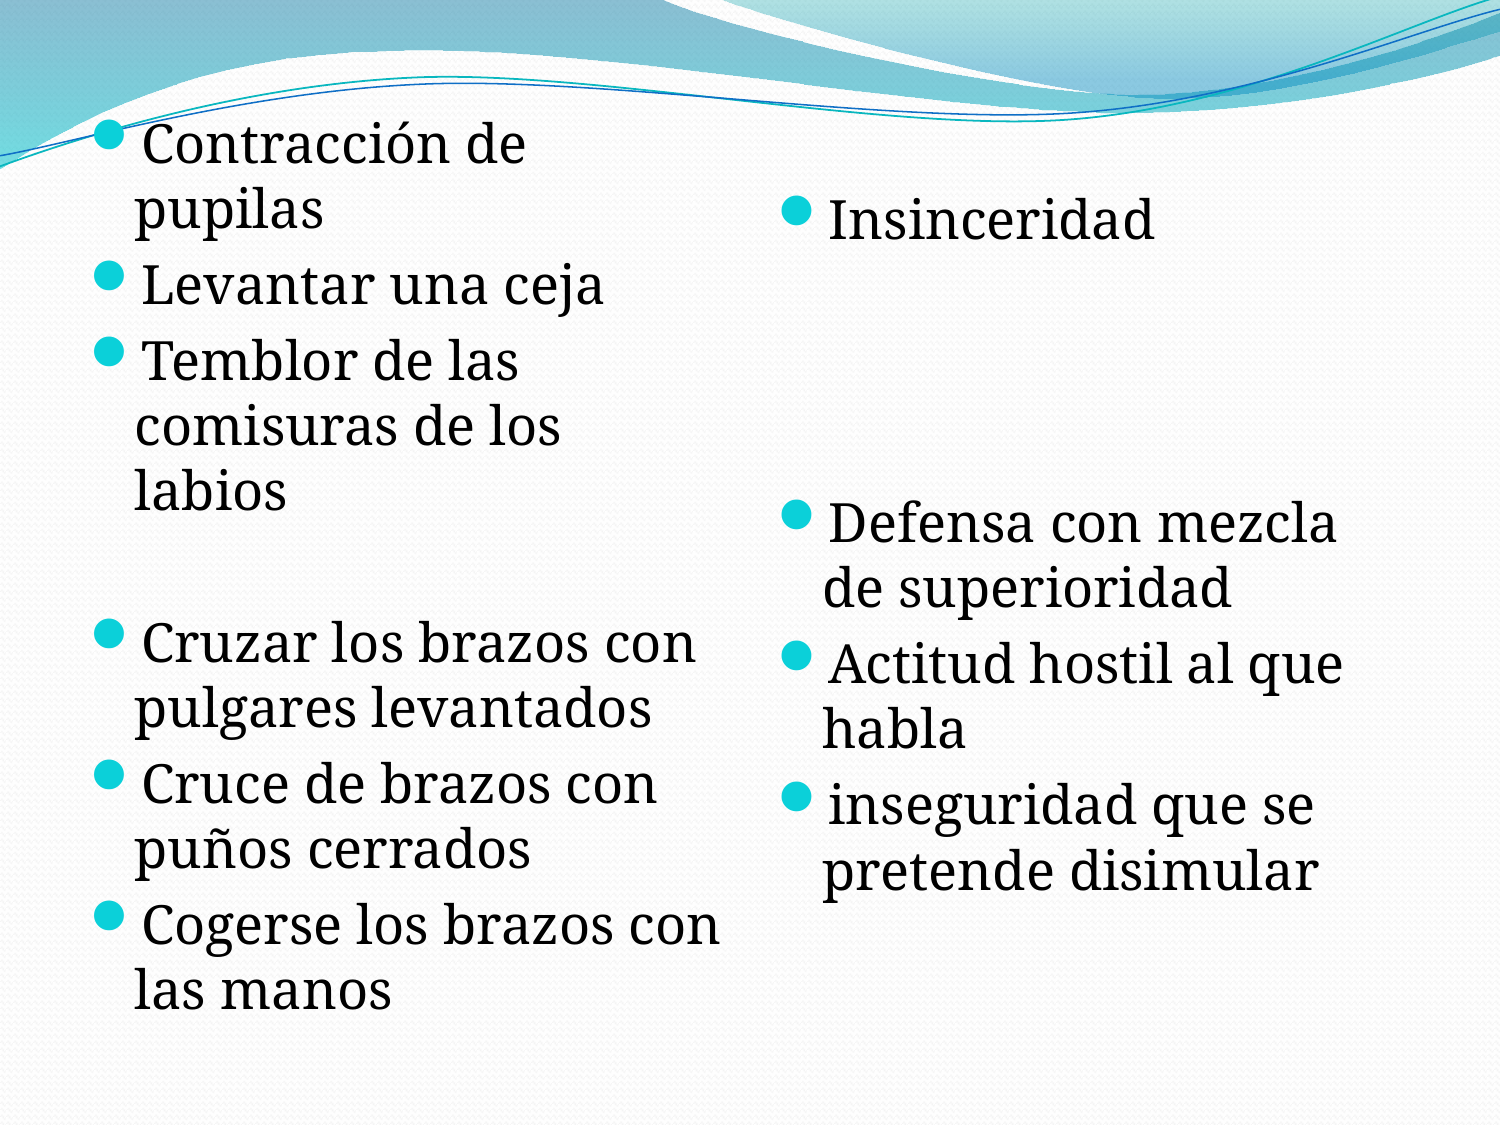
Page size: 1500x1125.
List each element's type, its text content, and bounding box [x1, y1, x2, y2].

list Insinceridad Defensa con mezcla de superioridad Actitud hostil al que habla inseguridad que se pretende disimular [762, 101, 1425, 1043]
list Contracción de pupilas Levantar una ceja Temblor de las comisuras de los labios Cruzar los brazos con pulgares levantados Cruce de brazos con puños cerrados Cogerse los brazos con las manos [75, 101, 738, 1043]
